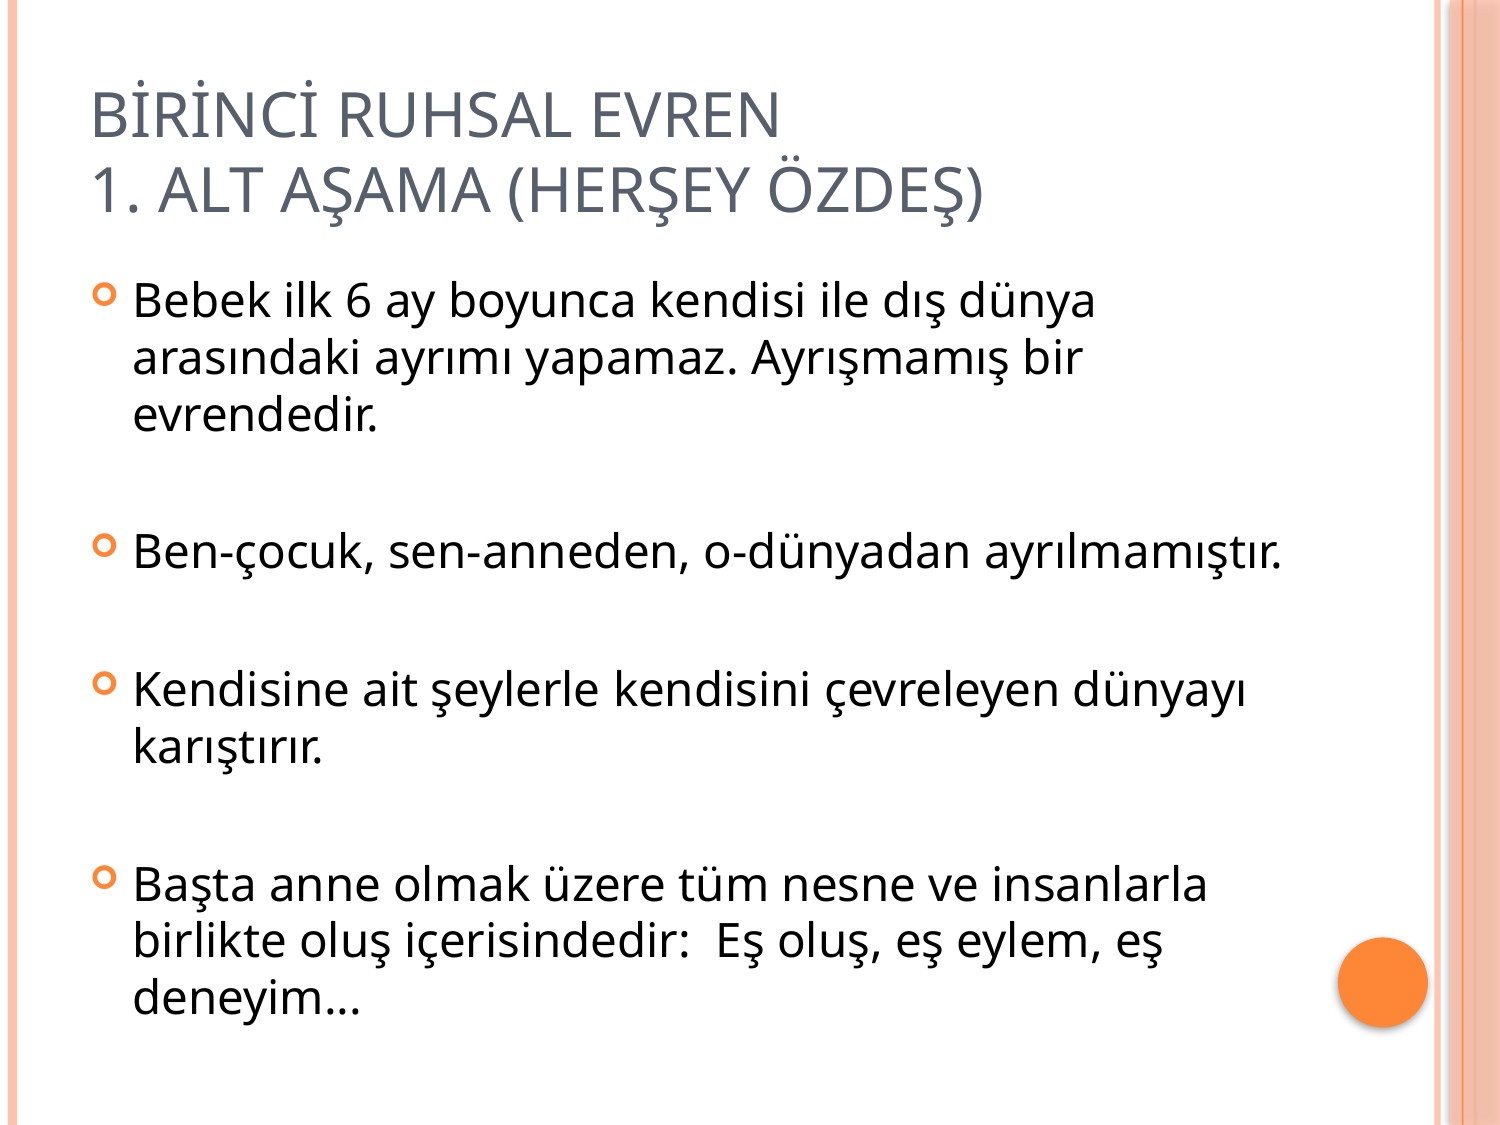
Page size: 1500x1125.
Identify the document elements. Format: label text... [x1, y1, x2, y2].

list Bebek ilk 6 ay boyunca kendisi ile dış dünya arasındaki ayrımı yapamaz. Ayrışmamış bir evrendedir. Ben-çocuk, sen-anneden, o-dünyadan ayrılmamıştır. Kendisine ait şeylerle kendisini çevreleyen dünyayı karıştırır. Başta anne olmak üzere tüm nesne ve insanlarla birlikte oluş içerisindedir: Eş oluş, eş eylem, eş deneyim... [75, 262, 1300, 1062]
title Birinci ruhsal evren 1. alt aşama (herşey özdeş) [75, 45, 1300, 233]
